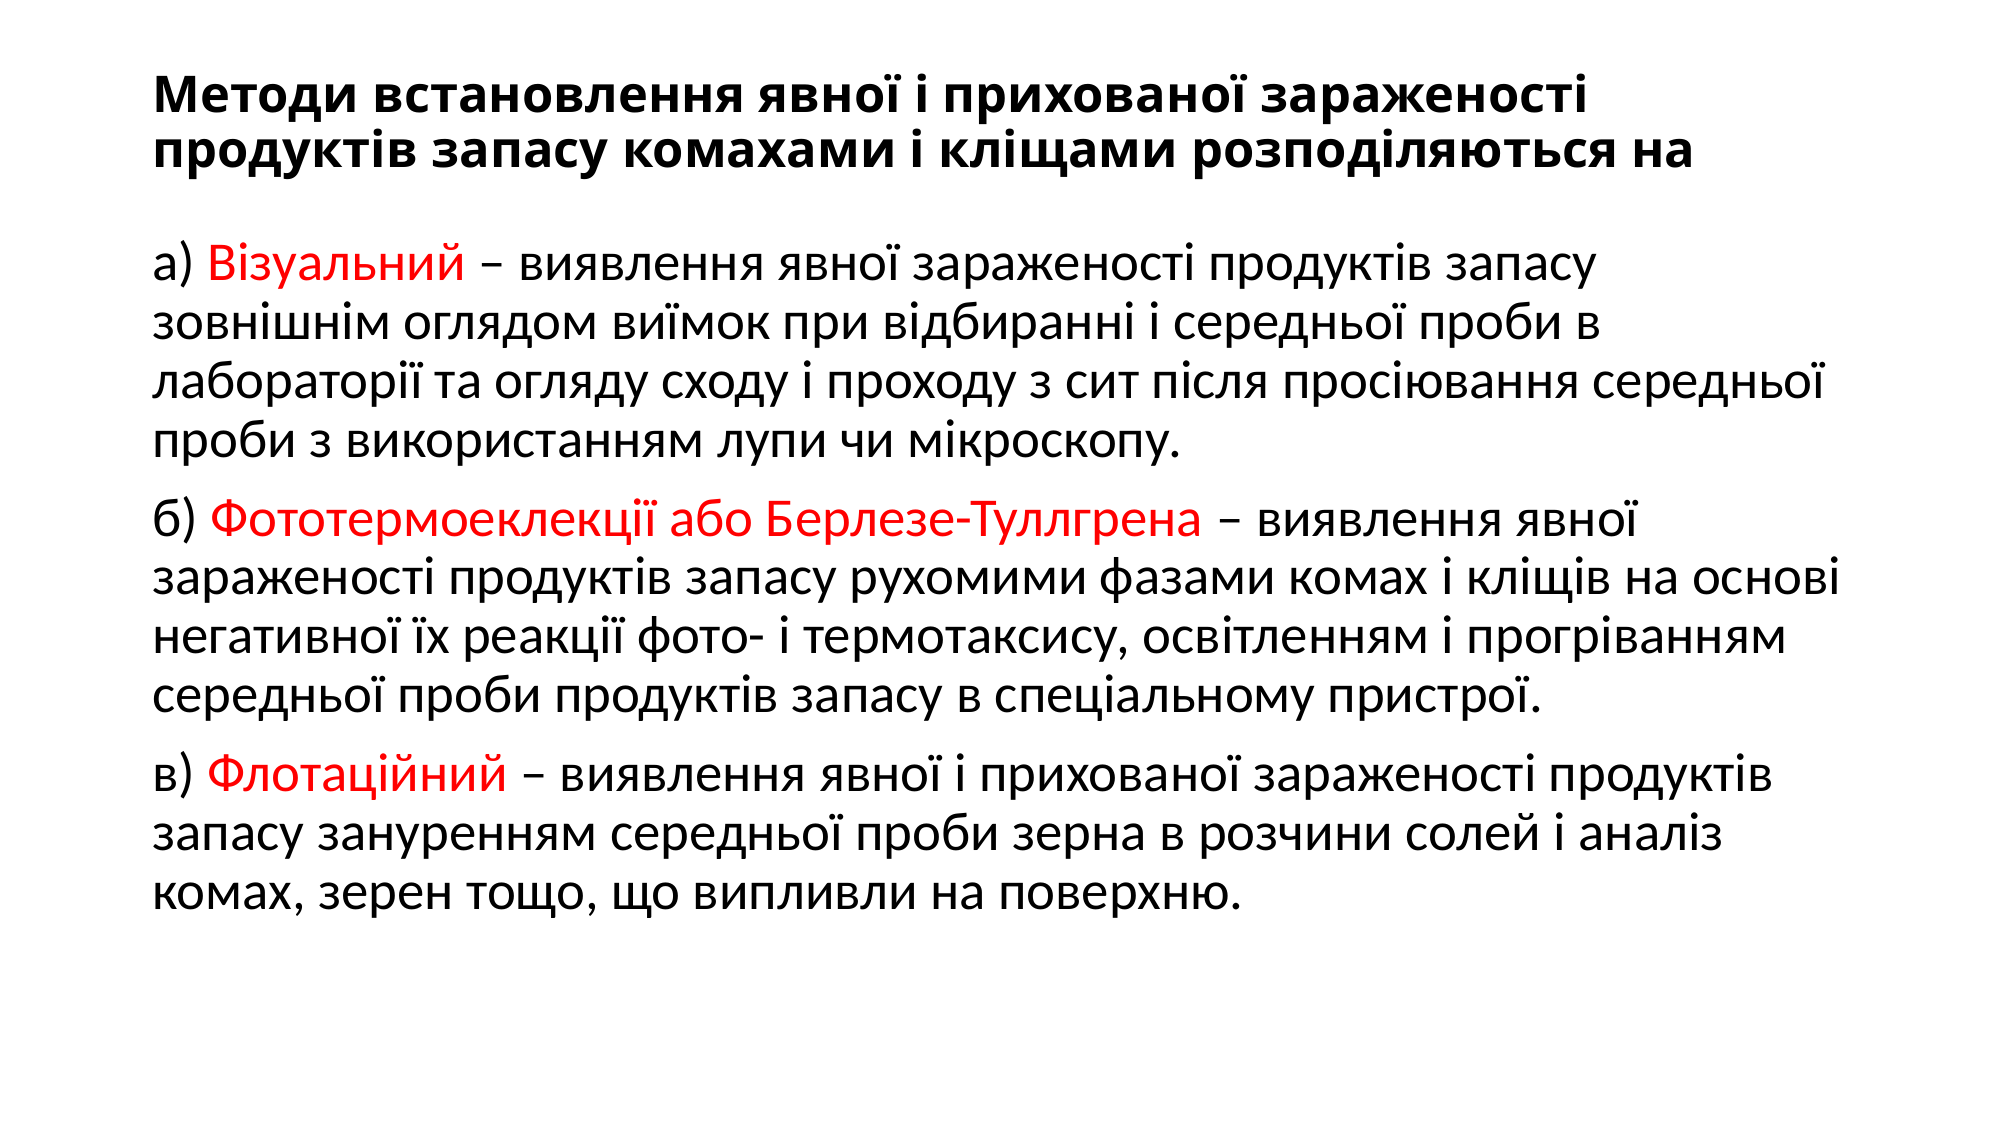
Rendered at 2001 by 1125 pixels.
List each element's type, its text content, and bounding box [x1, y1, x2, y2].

title Методи встановлення явної і прихованої зараженості продуктів запасу комахами і кліщами розподіляються на [137, 59, 1863, 187]
list а) Візуальний – виявлення явної зараженості продуктів запасу зовнішнім оглядом виїмок при відбиранні і середньої проби в лабораторії та огляду сходу і проходу з сит після просіювання середньої проби з використанням лупи чи мікроскопу. б) Фототермоеклекції або Берлезе-Туллгрена – виявлення явної зараженості продуктів запасу рухомими фазами комах і кліщів на основі негативної їх реакції фото- і термотаксису, освітленням і прогріванням середньої проби продуктів запасу в спеціальному пристрої. в) Флотаційний – виявлення явної і прихованої зараженості продуктів запасу зануренням середньої проби зерна в розчини солей і аналіз комах, зерен тощо, що випливли на поверхню. [137, 225, 1863, 940]
